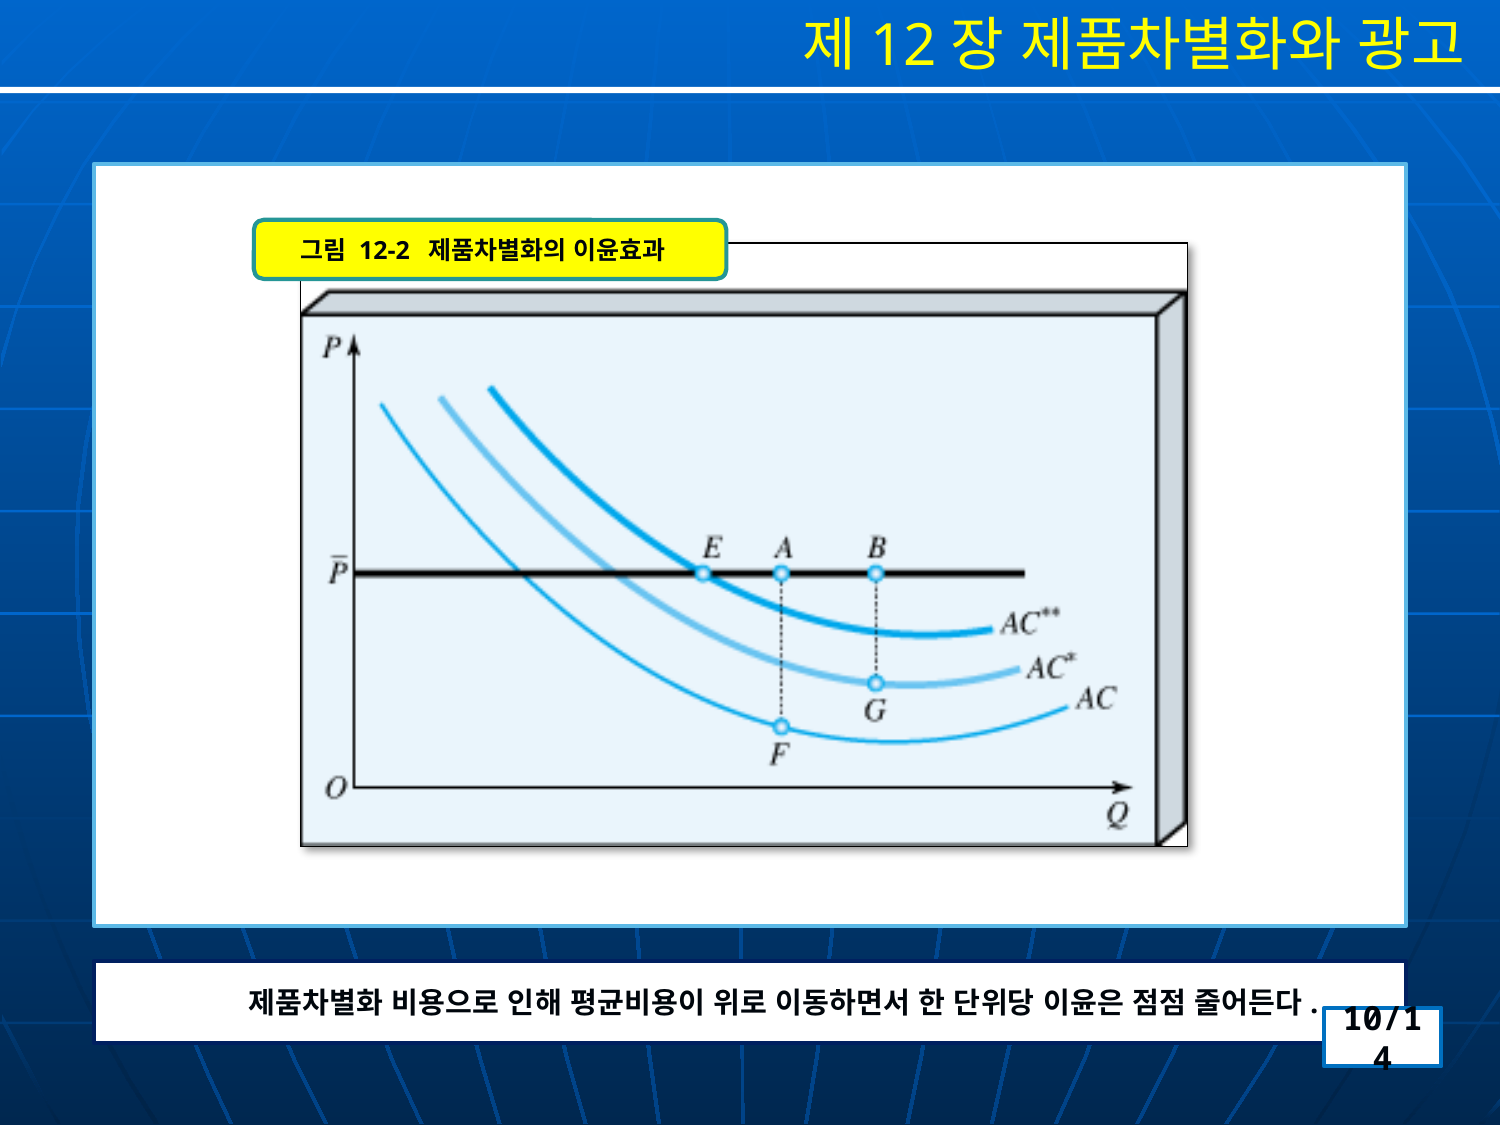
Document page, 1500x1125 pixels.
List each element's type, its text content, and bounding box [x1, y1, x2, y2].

text_box [748, 0, 1500, 143]
text_box 10/14 [1322, 1006, 1443, 1068]
text_box 제품차별화 비용으로 인해 평균비용이 위로 이동하면서 한 단위당 이윤은 점점 줄어든다. [92, 959, 1408, 1045]
text_box 그림 12-2 제품차별화의 이윤효과 [251, 217, 729, 282]
text_box [92, 162, 1408, 928]
picture [300, 243, 1188, 847]
